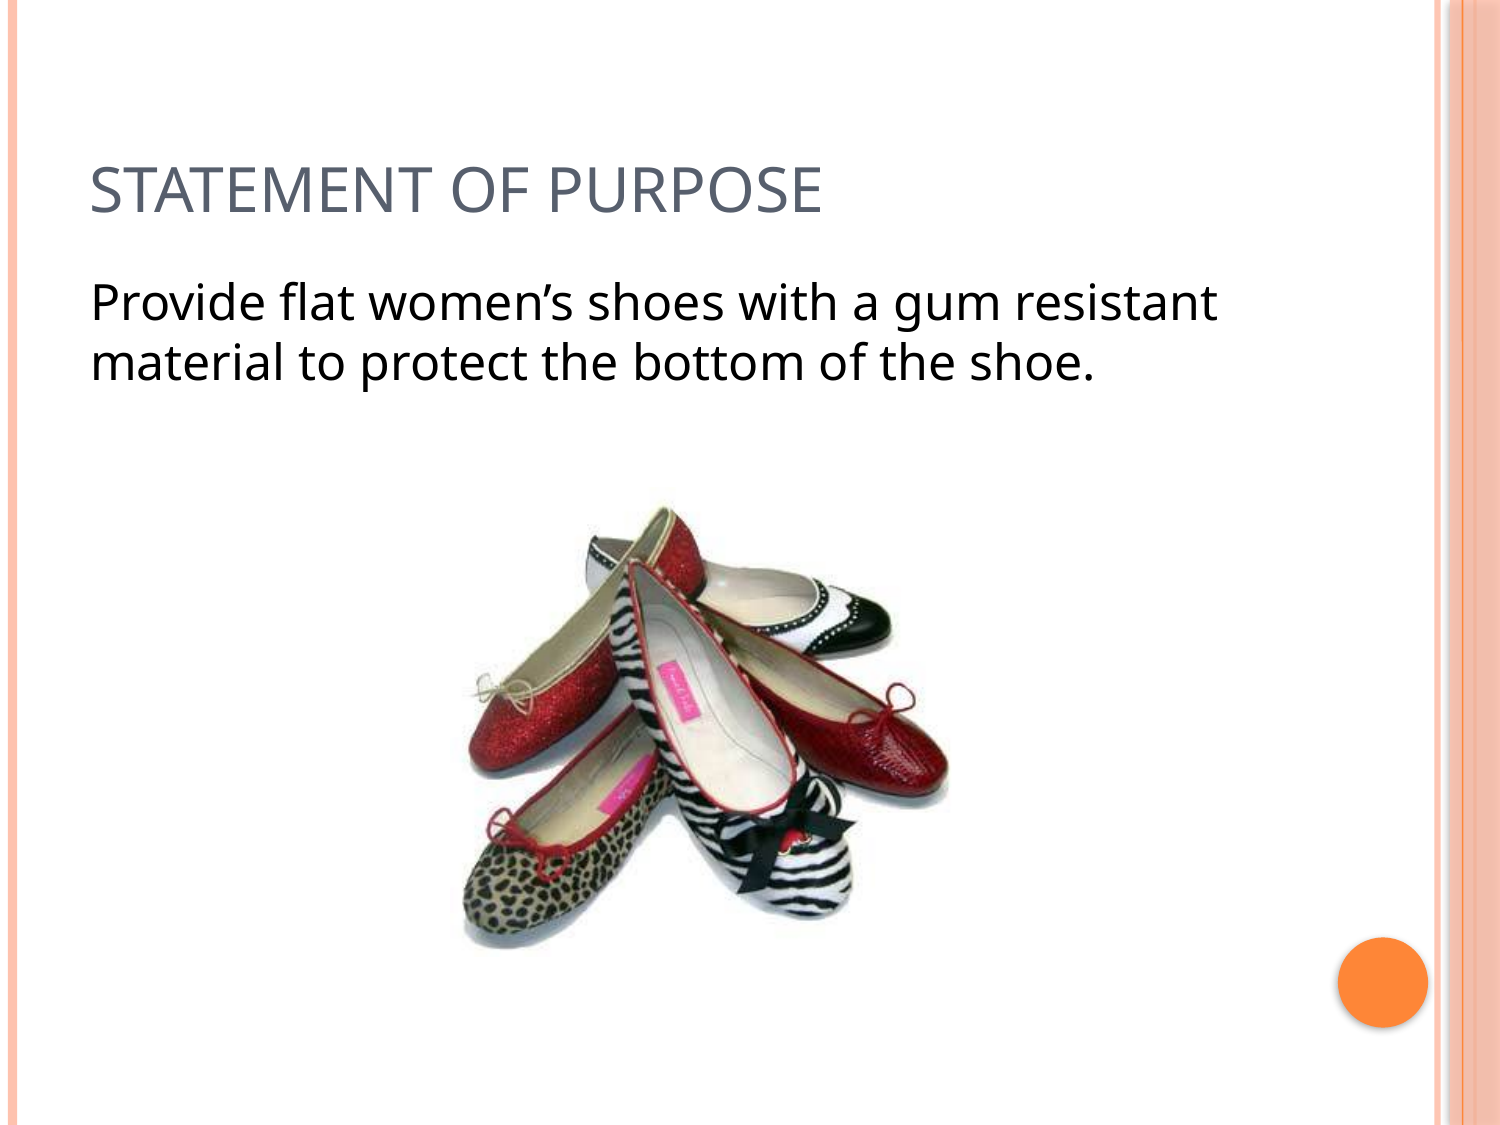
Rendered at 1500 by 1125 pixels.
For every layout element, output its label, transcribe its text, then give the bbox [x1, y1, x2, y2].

picture [449, 486, 970, 957]
list Provide flat women’s shoes with a gum resistant material to protect the bottom of the shoe. [74, 262, 1301, 1063]
title Statement of Purpose [75, 45, 1300, 233]
